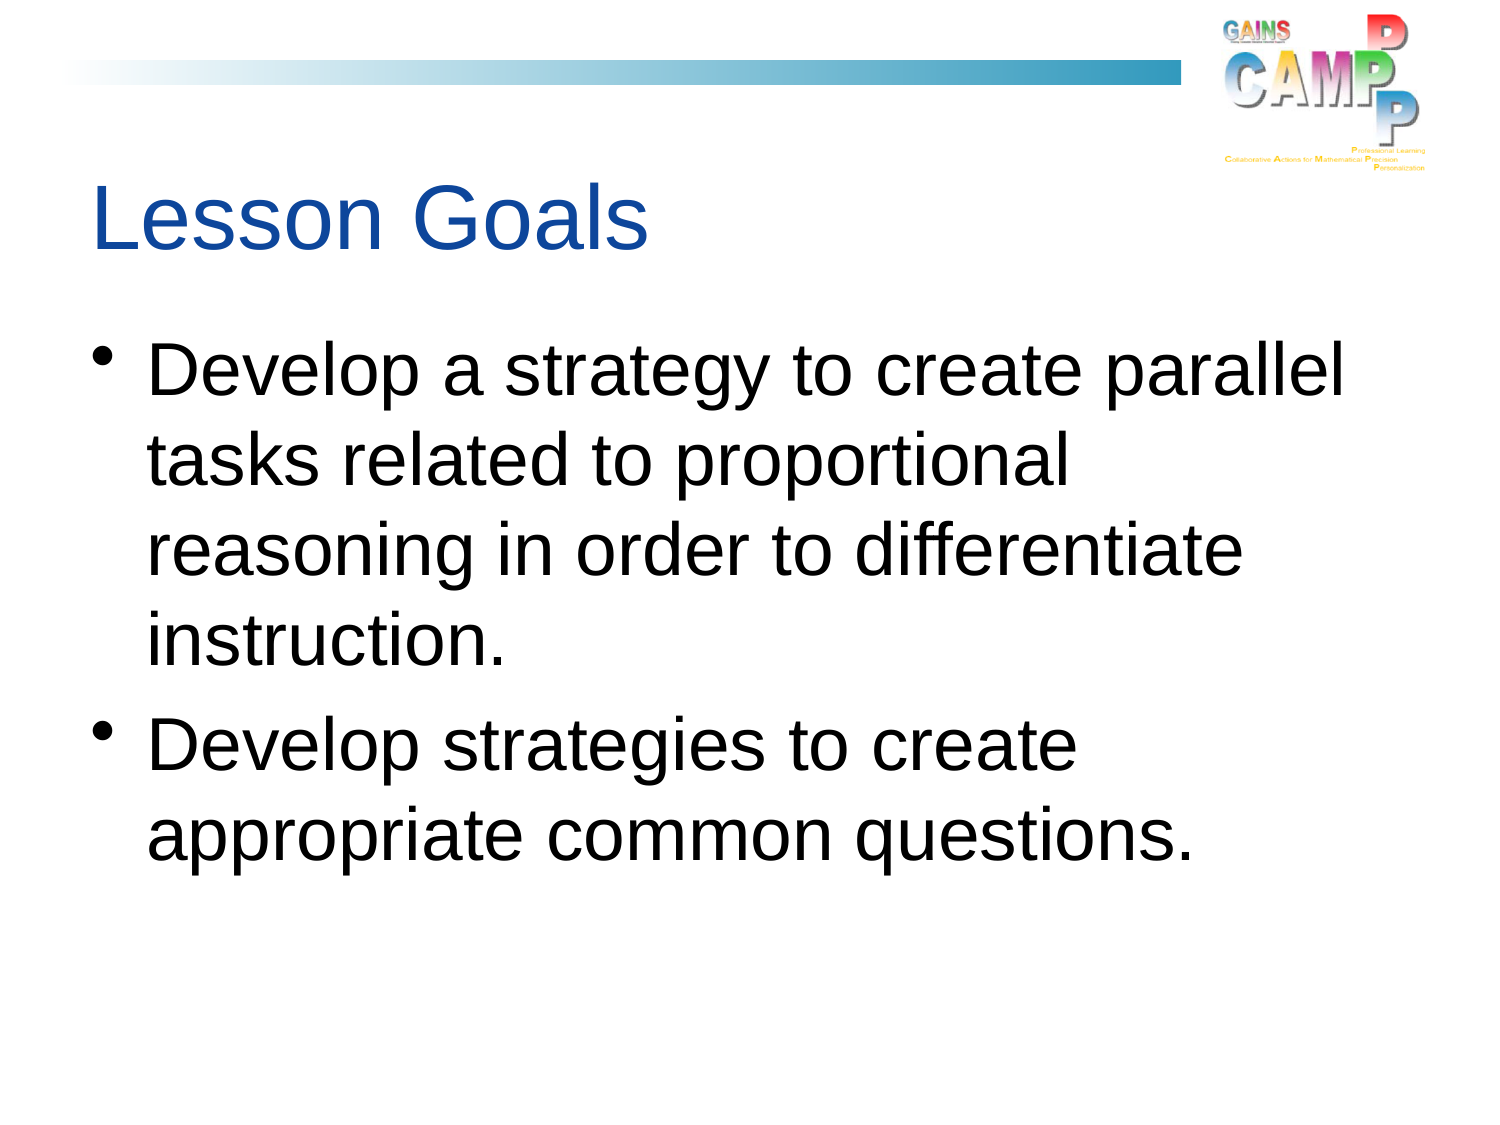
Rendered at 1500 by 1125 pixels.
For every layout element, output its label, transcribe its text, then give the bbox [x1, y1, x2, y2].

list Develop a strategy to create parallel tasks related to proportional reasoning in order to differentiate instruction. Develop strategies to create appropriate common questions. [74, 312, 1426, 1088]
picture [1204, 0, 1442, 190]
title Lesson Goals [74, 124, 1426, 301]
